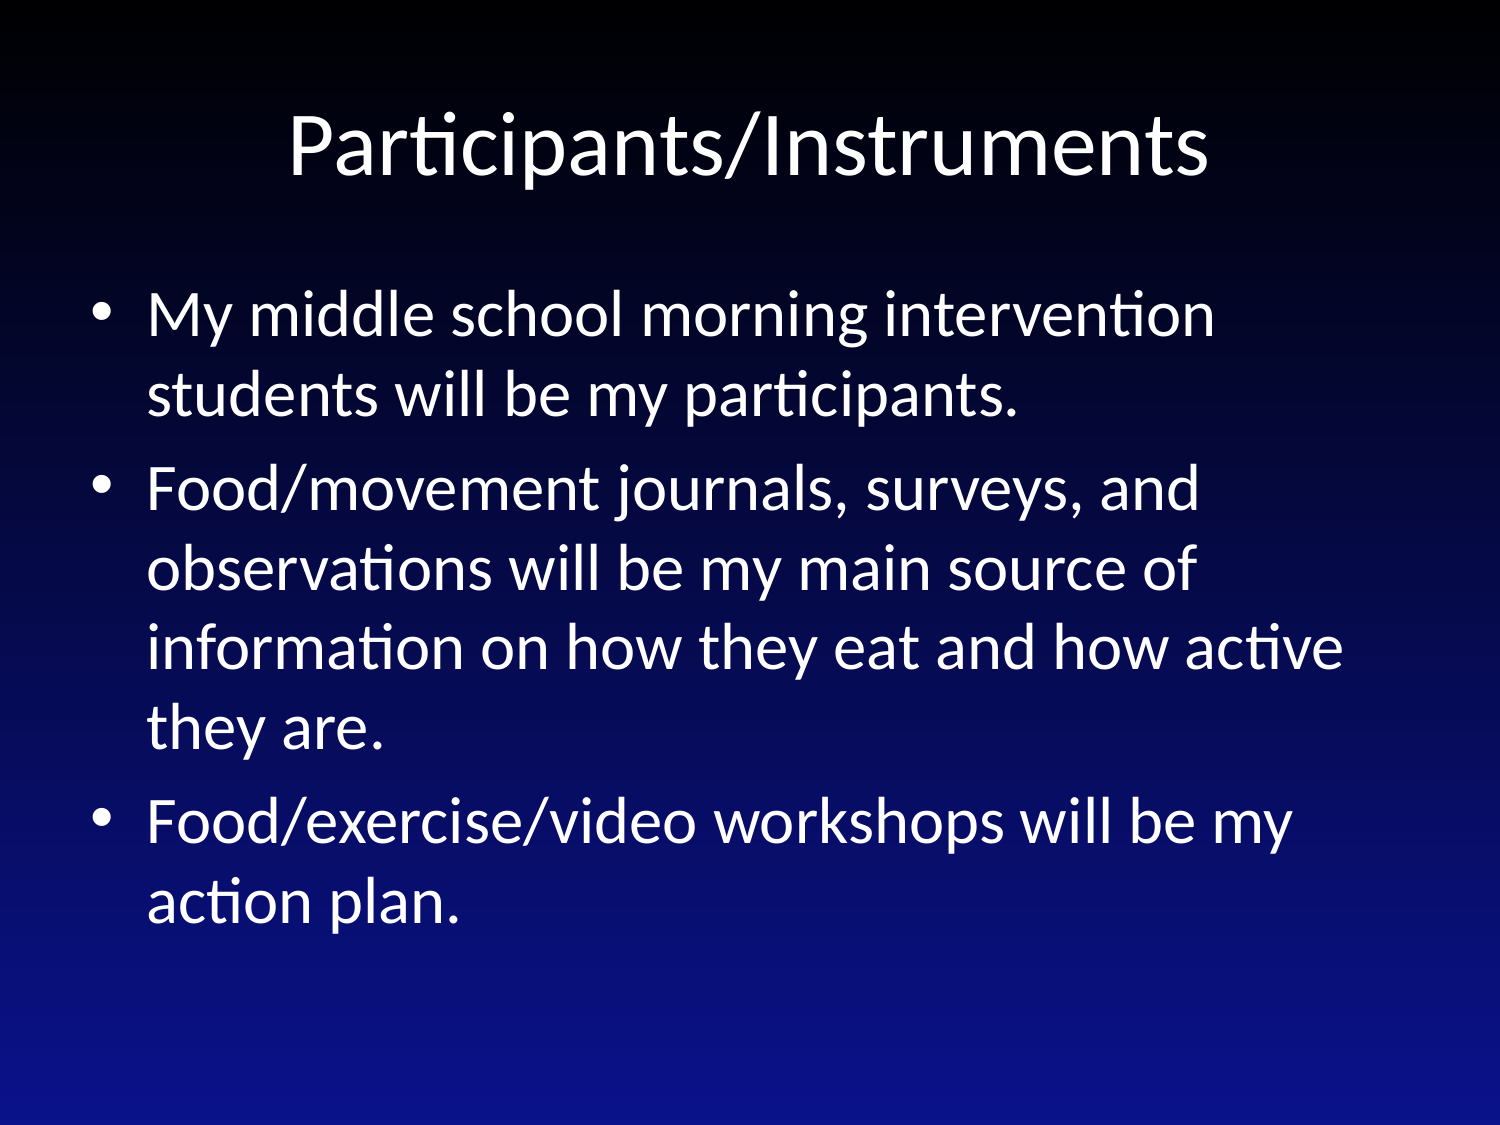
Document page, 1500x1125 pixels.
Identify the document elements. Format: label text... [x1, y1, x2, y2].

list My middle school morning intervention students will be my participants. Food/movement journals, surveys, and observations will be my main source of information on how they eat and how active they are. Food/exercise/video workshops will be my action plan. [75, 262, 1425, 1005]
title Participants/Instruments [75, 45, 1425, 233]
